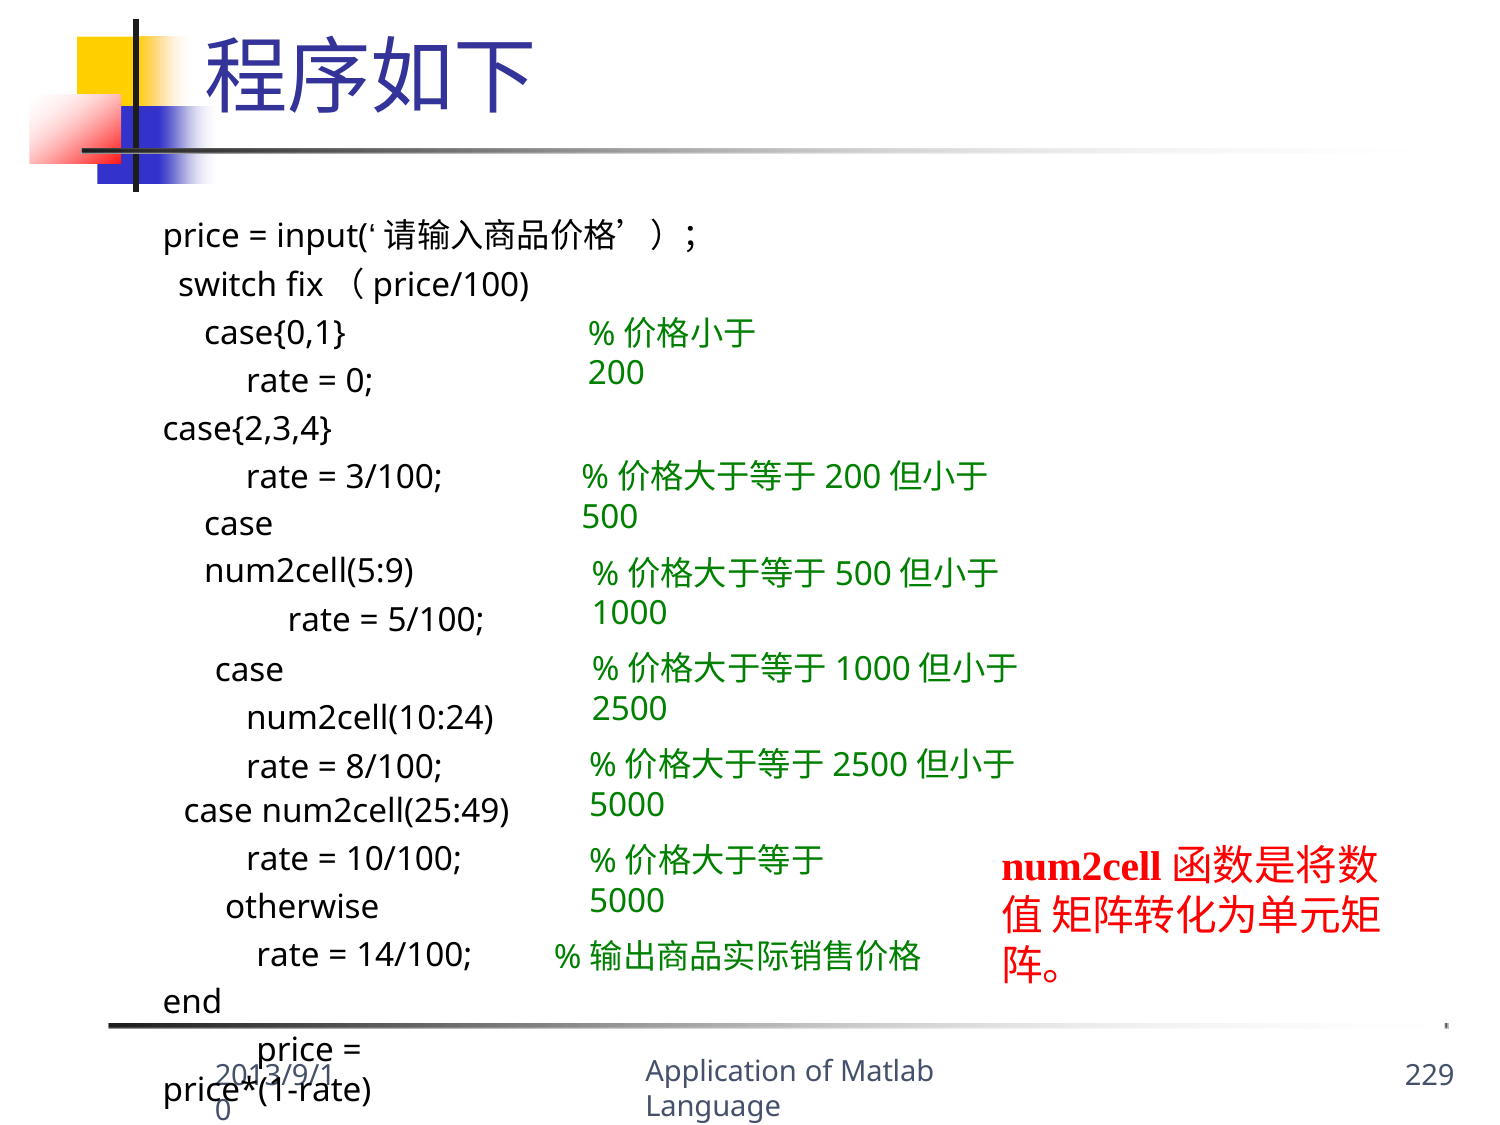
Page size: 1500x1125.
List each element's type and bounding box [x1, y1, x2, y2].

text_box [202, 25, 540, 123]
slide_number [1400, 1056, 1457, 1125]
text_box [589, 647, 1073, 728]
picture [29, 36, 1431, 184]
slide_number [643, 1051, 987, 1125]
text_box [585, 311, 811, 392]
picture [108, 1023, 160, 1029]
text_box [589, 551, 1055, 632]
text_box [587, 839, 898, 920]
text_box [587, 743, 1071, 824]
text_box [160, 206, 709, 1109]
text_box [579, 455, 1026, 536]
text_box [999, 838, 1421, 989]
picture [535, 1023, 1458, 1029]
footer [212, 1109, 351, 1125]
text_box [551, 935, 923, 976]
